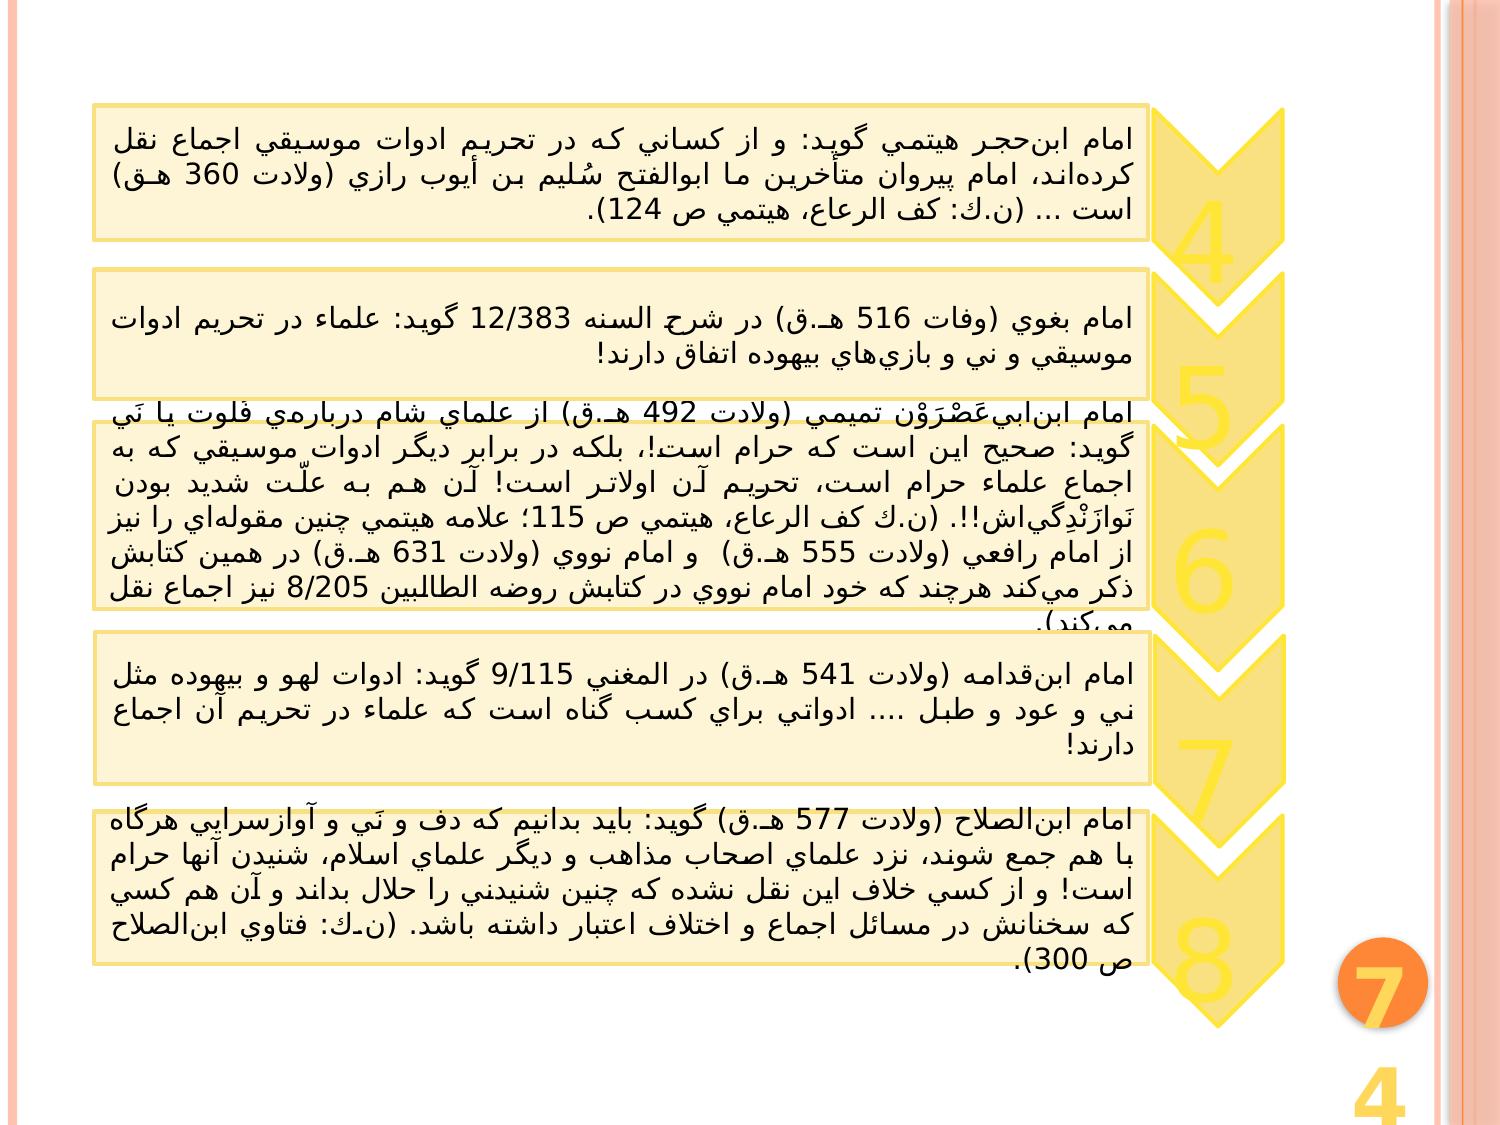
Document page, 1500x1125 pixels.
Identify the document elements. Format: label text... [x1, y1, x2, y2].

text_box امام ابن‌الصلاح (ولادت 577 هـ.ق) گويد: بايد بدانيم كه دف و نَي و آوازسرايي هرگاه با هم جمع شوند، نزد علماي اصحاب مذاهب و ديگر علماي اسلام، شنيدن آنها حرام است! و از كسي خلاف اين نقل نشده كه چنين شنيدني را حلال بداند و آن هم كسي كه سخنانش در مسائل اجماع و اختلاف اعتبار داشته باشد. (ن.ك: فتاوي ابن‌الصلاح ص 300). [92, 809, 1150, 966]
text_box 5 [1171, 328, 1256, 479]
text_box [1187, 643, 1249, 673]
text_box امام ابن‌قدامه (ولادت 541 هـ.ق) در المغني 9/115 گويد: ادوات لهو و بيهوده مثل ني و عود و طبل .... ادواتي براي كسب گناه است كه علماء در تحريم آن اجماع دارند! [93, 630, 1152, 786]
text_box [1151, 107, 1211, 261]
text_box [1152, 633, 1286, 812]
text_box 7 [1173, 702, 1257, 853]
text_box امام ابن‌حجر هيتمي گويد: و از كساني كه در تحريم ادوات موسيقي اجماع نقل كرده‌اند، امام پيروان متأخرين ما ابوالفتح سُليم بن أيوب رازي (ولادت 360 هـق) است ... (ن.ك: كف الرعاع، هيتمي ص 124). [92, 103, 1150, 242]
text_box 8 [1171, 881, 1256, 1032]
text_box 4 [1171, 163, 1256, 314]
text_box [1224, 271, 1285, 431]
text_box [1151, 271, 1212, 422]
text_box امام ابن‌أبي‌عَصْرَوْن تميمي (ولادت 492 هـ.ق) از علماي شام درباره‌ي فُلوت يا نَي گويد: صحيح اين است كه حرام است!، بلكه در برابر ديگر ادوات موسيقي كه به اجماع علماء حرام است، تحريم آن اولاتر است! آن هم به علّت شديد بودن نَوازَنْد‌ِگي‌اش!!. (ن.ك كف الرعاع، هيتمي ص 115؛ علامه هيتمي چنين مقوله‌اي را نيز از امام رافعي (ولادت 555 هـ.ق) و امام نووي (ولادت 631 هـ.ق) در همين كتابش ذكر مي‌كند هرچند كه خود امام نووي در كتابش روضه الطالبين 8/205 نيز اجماع نقل مي‌كند). [92, 420, 1150, 611]
text_box 74 [1318, 937, 1444, 1125]
text_box [1151, 813, 1285, 992]
text_box [1151, 423, 1285, 636]
text_box 6 [1171, 492, 1256, 643]
text_box [1225, 107, 1285, 270]
text_box امام بغوي (وفات 516 هـ.ق) در شرح السنه 12/383 گويد: علماء در تحريم ادوات موسيقي و ني و بازي‌هاي بيهوده اتفاق دارند! [92, 267, 1150, 401]
